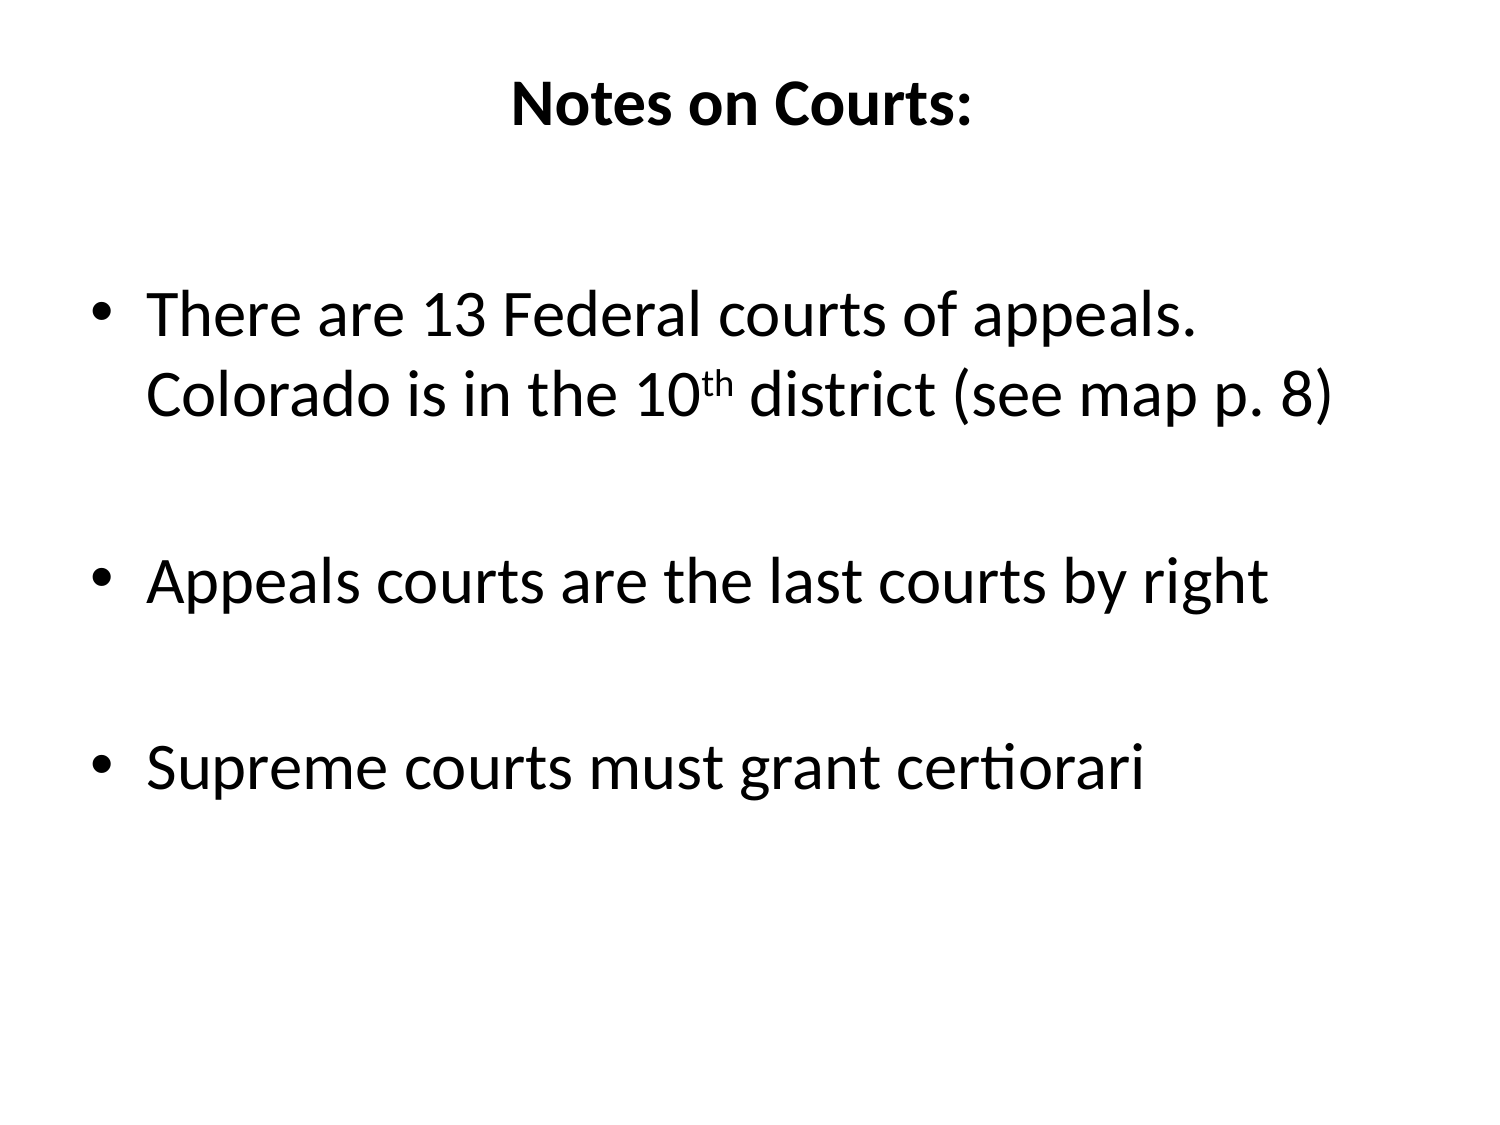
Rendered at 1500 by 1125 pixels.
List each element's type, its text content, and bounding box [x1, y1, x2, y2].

title Notes on Courts: [75, 45, 1425, 233]
list There are 13 Federal courts of appeals. Colorado is in the 10th district (see map p. 8) Appeals courts are the last courts by right Supreme courts must grant certiorari [75, 262, 1425, 1005]
